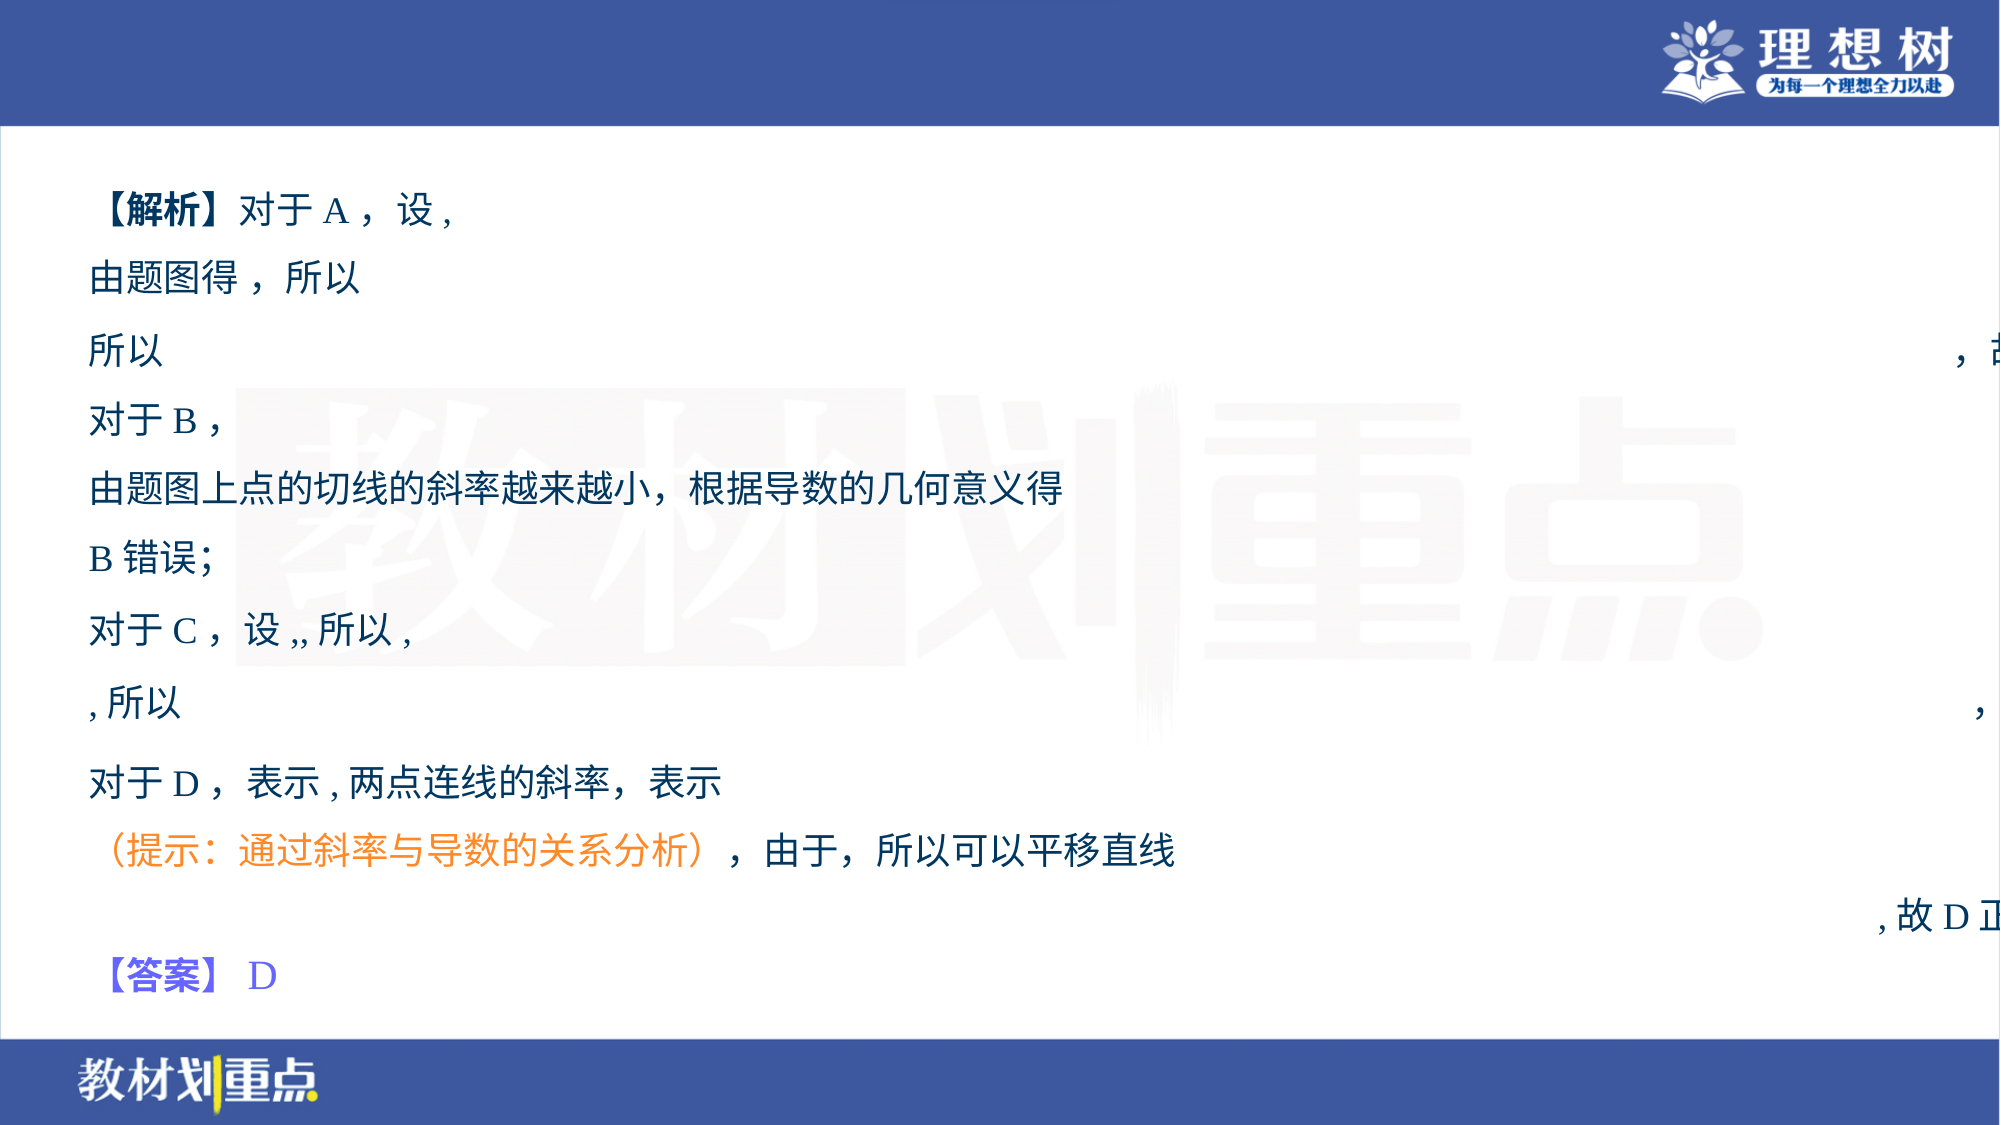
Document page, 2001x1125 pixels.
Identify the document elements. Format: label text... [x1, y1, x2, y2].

text_box 【答案】D [88, 923, 1911, 991]
picture [0, 0, 2000, 1125]
